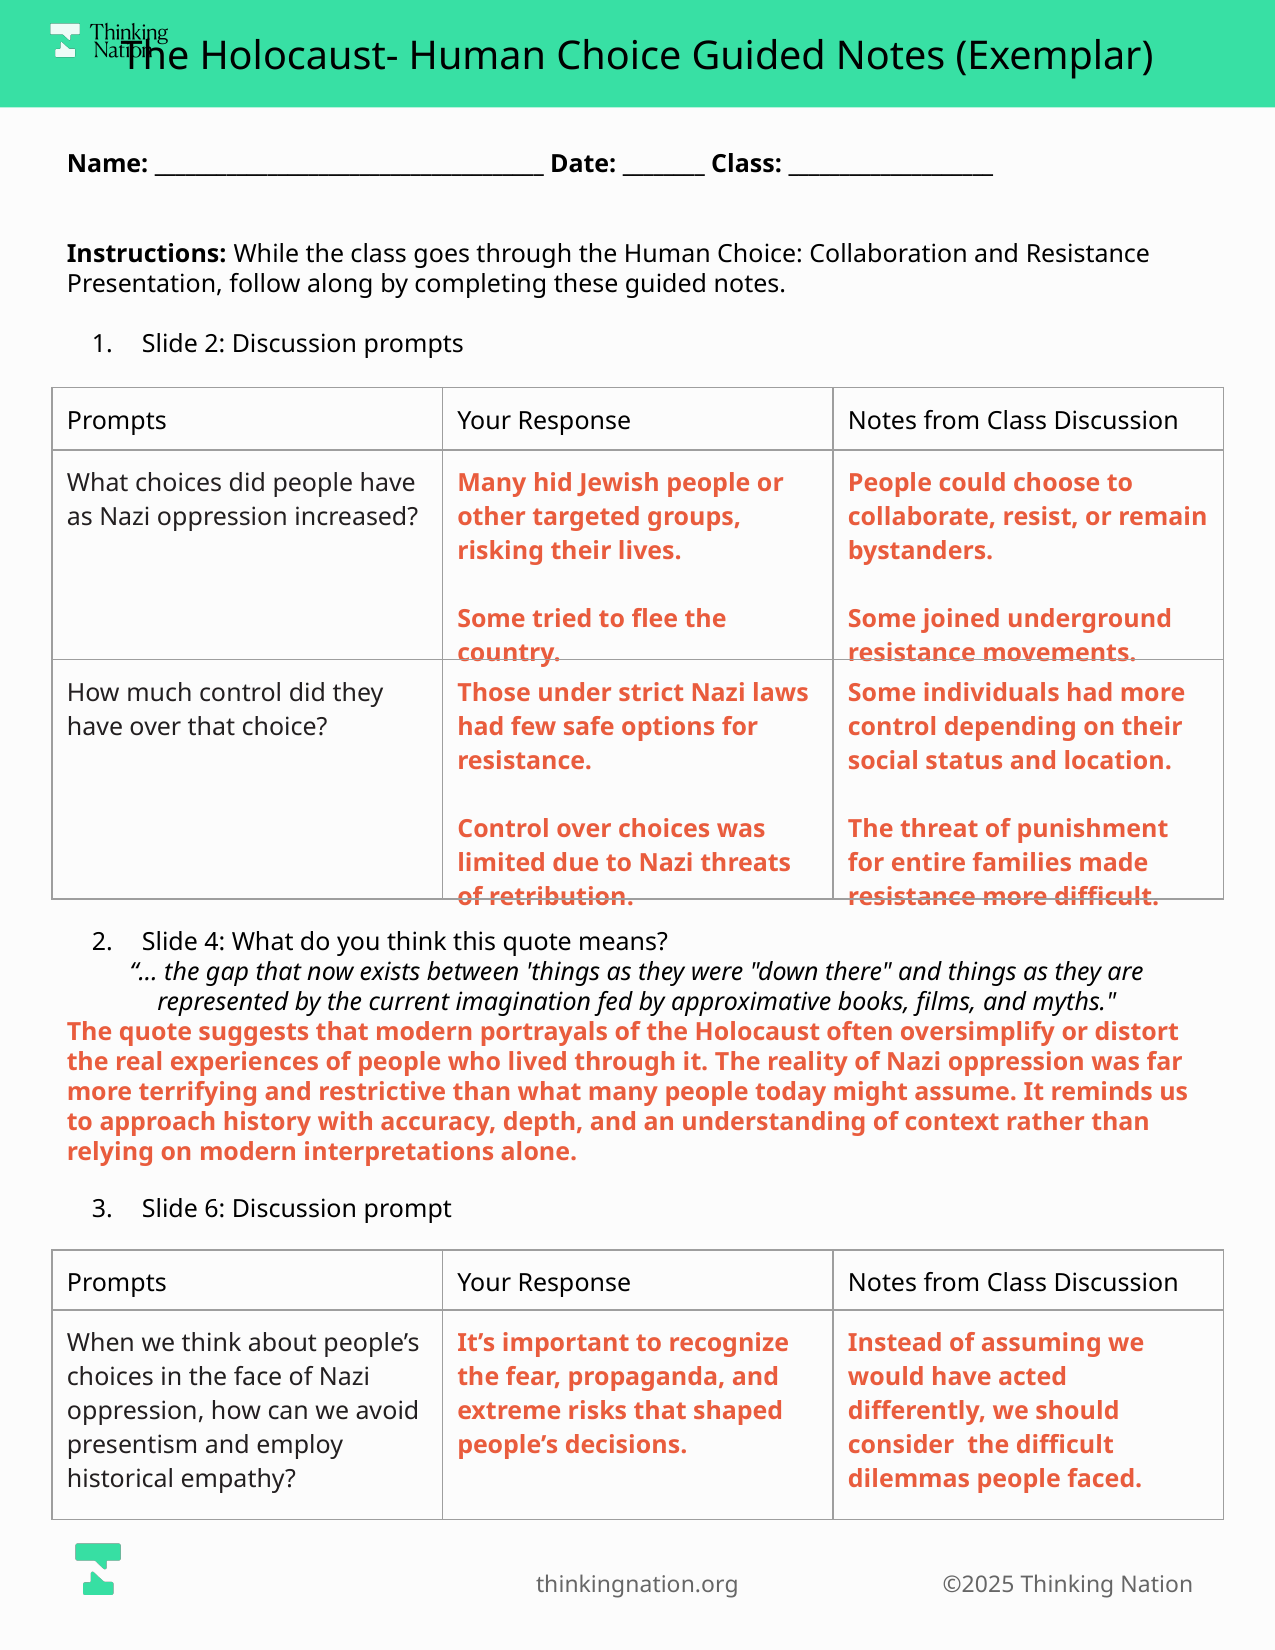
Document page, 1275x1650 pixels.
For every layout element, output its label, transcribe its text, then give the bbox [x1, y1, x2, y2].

text_box thinkingnation.org [486, 1553, 789, 1605]
table_header Notes from Class Discussion [834, 388, 1223, 449]
table_cell Those under strict Nazi laws had few safe options for resistance. Control over choices was limited due to Nazi threats of retribution. [443, 660, 832, 898]
table_header Your Response [443, 1251, 832, 1309]
table_header Prompts [53, 388, 442, 449]
picture [62, 1533, 134, 1605]
table_header Prompts [53, 1251, 442, 1309]
text_box Name: ______________________________________ Date: ________ Class: ____________________ Instructions: While the class goes through the Human Choice: Collaboration and Resistance Presentation, follow along by completing these guided notes. Slide 2: Discussion prompts Slide 4: What do you think this quote means? “... the gap that now exists between 'things as they were "down there" and things as they are represented by the current imagination fed by approximative books, films, and myths." The quote suggests that modern portrayals of the Holocaust often oversimplify or distort the real experiences of people who lived through it. The reality of Nazi oppression was far more terrifying and restrictive than what many people today might assume. It reminds us to approach history with accuracy, depth, and an understanding of context rather than relying on modern interpretations alone. Slide 6: Discussion prompt [51, 900, 1224, 1238]
picture [36, 12, 172, 69]
text_box ©2025 Thinking Nation [907, 1553, 1210, 1605]
text_box The Holocaust- Human Choice Guided Notes (Exemplar) [0, 0, 1275, 108]
table_cell People could choose to collaborate, resist, or remain bystanders. Some joined underground resistance movements. [834, 451, 1223, 659]
table_cell Instead of assuming we would have acted differently, we should consider the difficult dilemmas people faced. [834, 1311, 1223, 1519]
table_header Notes from Class Discussion [834, 1251, 1223, 1309]
table_cell Many hid Jewish people or other targeted groups, risking their lives. Some tried to flee the country. [443, 451, 832, 659]
table_cell When we think about people’s choices in the face of Nazi oppression, how can we avoid presentism and employ historical empathy? [53, 1311, 442, 1519]
table_cell What choices did people have as Nazi oppression increased? [53, 451, 442, 659]
table_header Your Response [443, 388, 832, 449]
table_cell It’s important to recognize the fear, propaganda, and extreme risks that shaped people’s decisions. [443, 1311, 832, 1519]
table_cell How much control did they have over that choice? [53, 660, 442, 898]
text_box Name: ______________________________________ Date: ________ Class: ____________________ Instructions: While the class goes through the Human Choice: Collaboration and Resistance Presentation, follow along by completing these guided notes. Slide 2: Discussion prompts Slide 4: What do you think this quote means? “... the gap that now exists between 'things as they were "down there" and things as they are represented by the current imagination fed by approximative books, films, and myths." The quote suggests that modern portrayals of the Holocaust often oversimplify or distort the real experiences of people who lived through it. The reality of Nazi oppression was far more terrifying and restrictive than what many people today might assume. It reminds us to approach history with accuracy, depth, and an understanding of context rather than relying on modern interpretations alone. Slide 6: Discussion prompt [51, 132, 1224, 387]
table_cell Some individuals had more control depending on their social status and location. The threat of punishment for entire families made resistance more difficult. [834, 660, 1223, 898]
